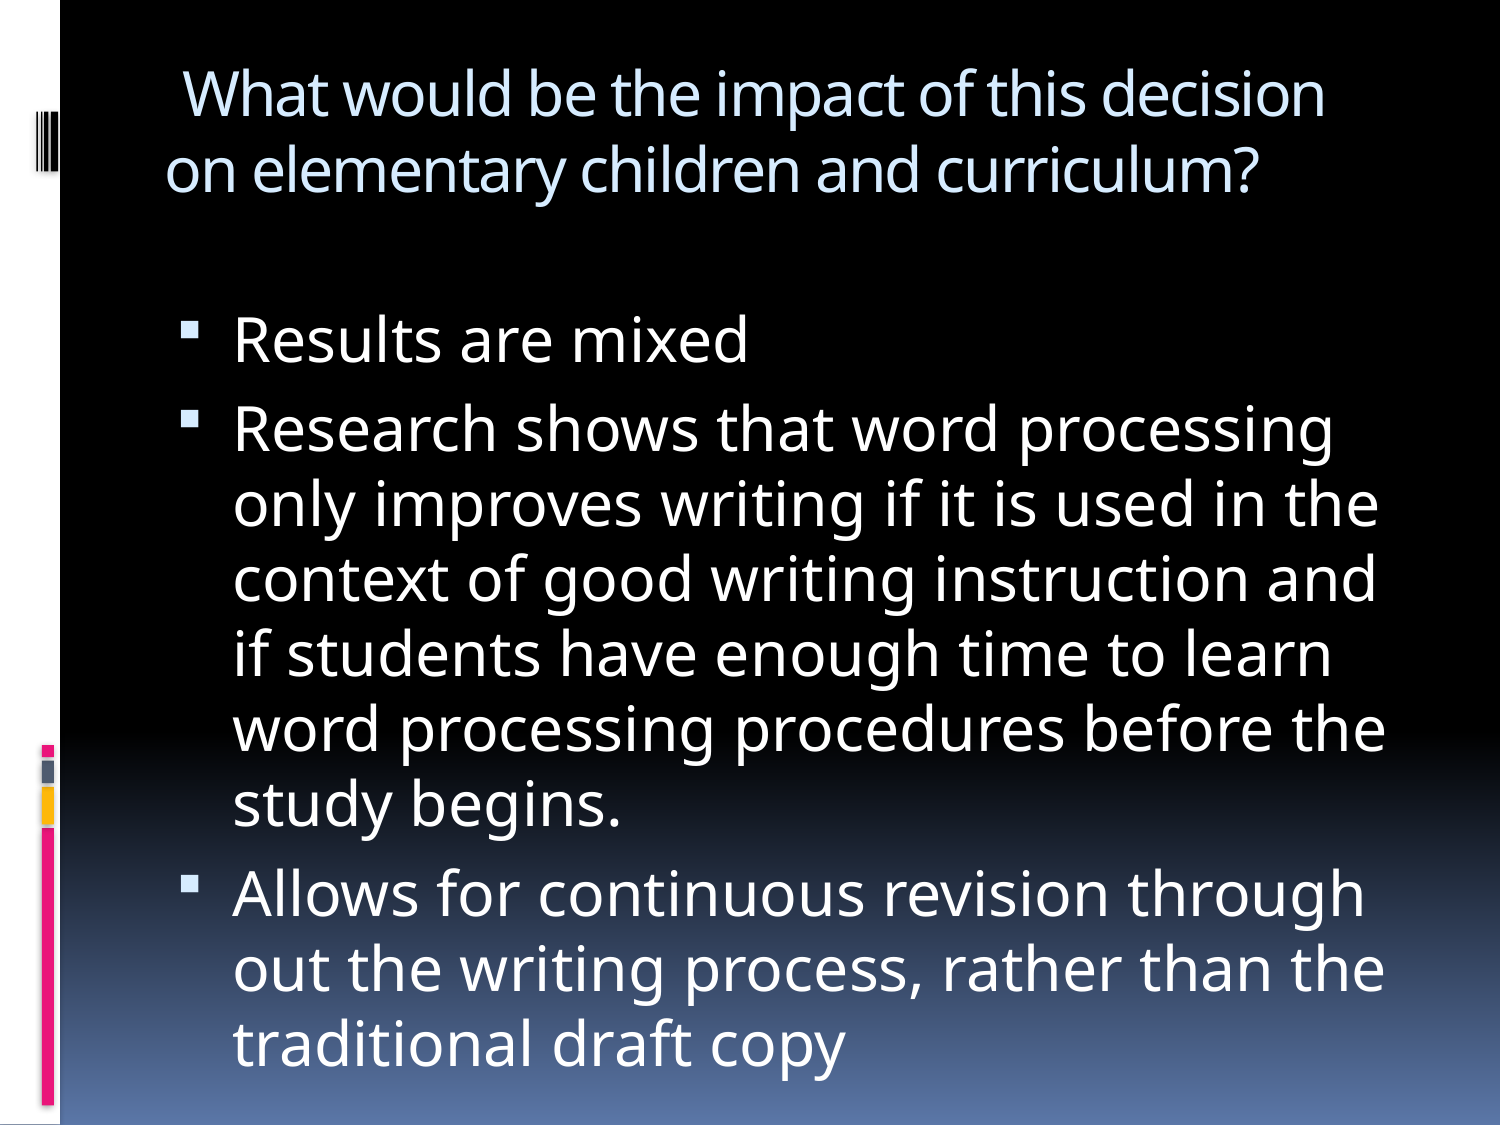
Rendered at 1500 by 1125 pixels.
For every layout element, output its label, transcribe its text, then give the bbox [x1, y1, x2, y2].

title What would be the impact of this decision on elementary children and curriculum? [150, 42, 1425, 234]
list Results are mixed Research shows that word processing only improves writing if it is used in the context of good writing instruction and if students have enough time to learn word processing procedures before the study begins. Allows for continuous revision through out the writing process, rather than the traditional draft copy [150, 292, 1425, 1043]
